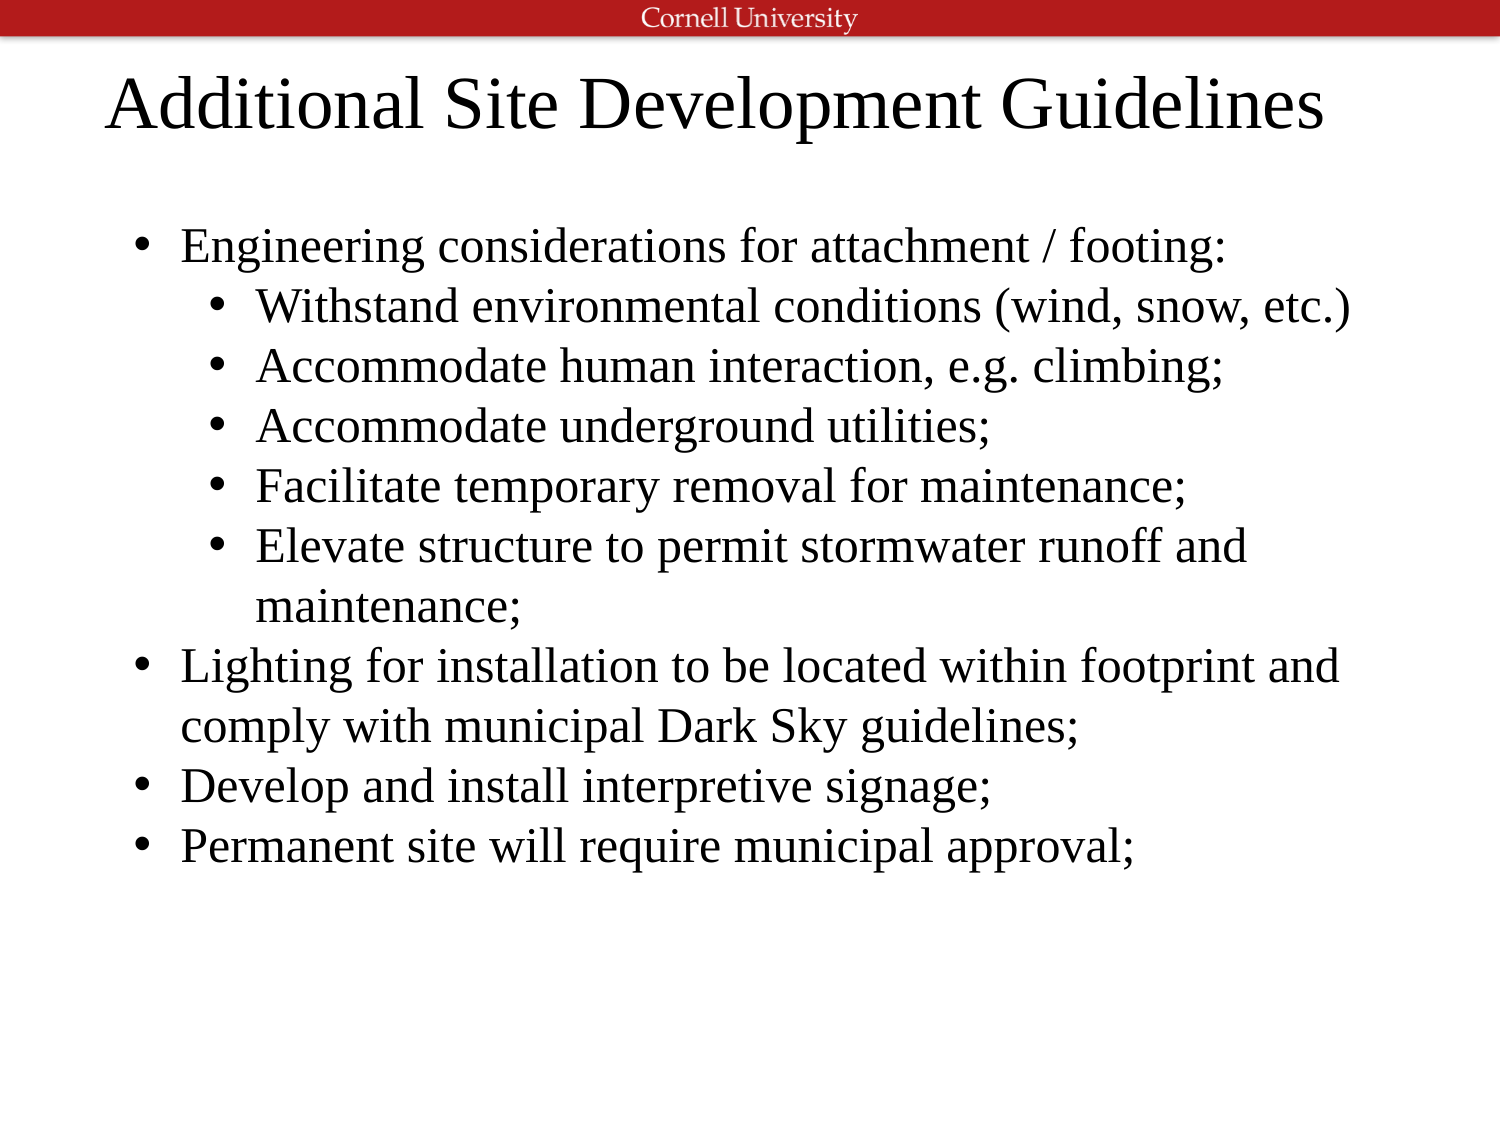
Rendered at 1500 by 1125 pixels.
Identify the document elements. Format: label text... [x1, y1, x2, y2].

picture [635, 0, 858, 45]
text_box Additional Site Development Guidelines [90, 45, 1342, 151]
text_box Engineering considerations for attachment / footing: Withstand environmental conditions (wind, snow, etc.) Accommodate human interaction, e.g. climbing; Accommodate underground utilities; Facilitate temporary removal for maintenance; Elevate structure to permit stormwater runoff and maintenance; Lighting for installation to be located within footprint and comply with municipal Dark Sky guidelines; Develop and install interpretive signage; Permanent site will require municipal approval; [118, 205, 1391, 941]
